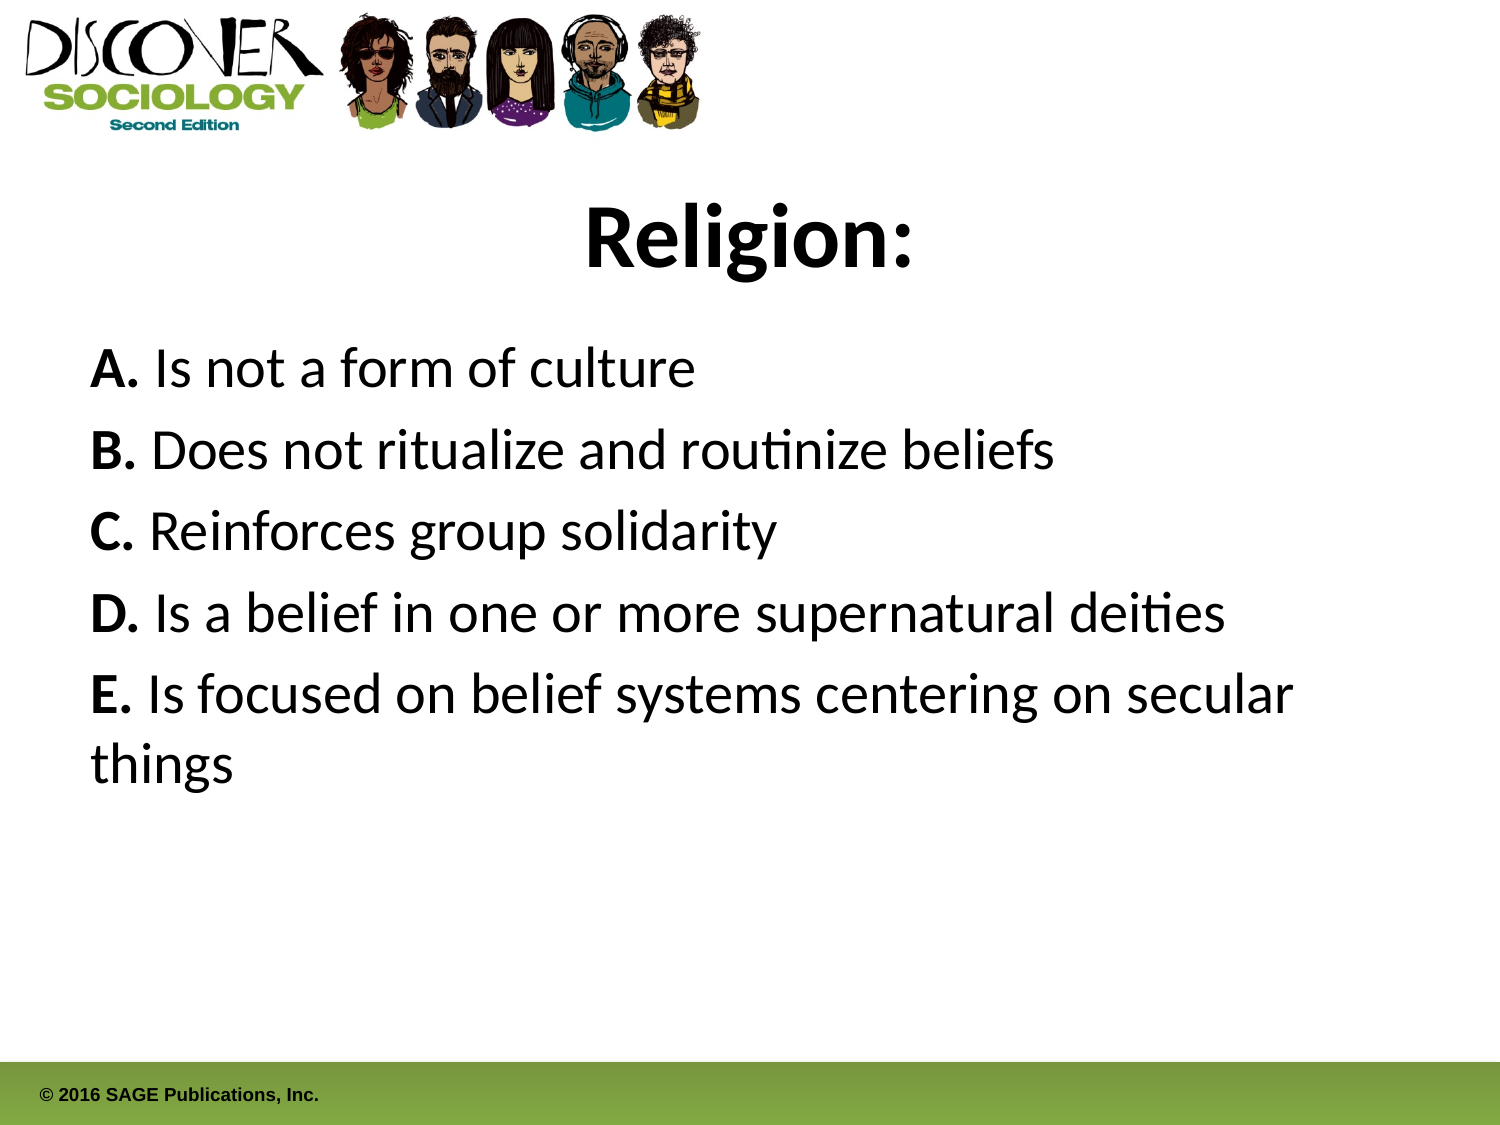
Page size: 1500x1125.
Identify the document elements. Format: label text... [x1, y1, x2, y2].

picture [0, 0, 1500, 1062]
title Religion: [75, 137, 1425, 322]
list A. Is not a form of culture B. Does not ritualize and routinize beliefs C. Reinforces group solidarity D. Is a belief in one or more supernatural deities E. Is focused on belief systems centering on secular things [75, 322, 1425, 1065]
